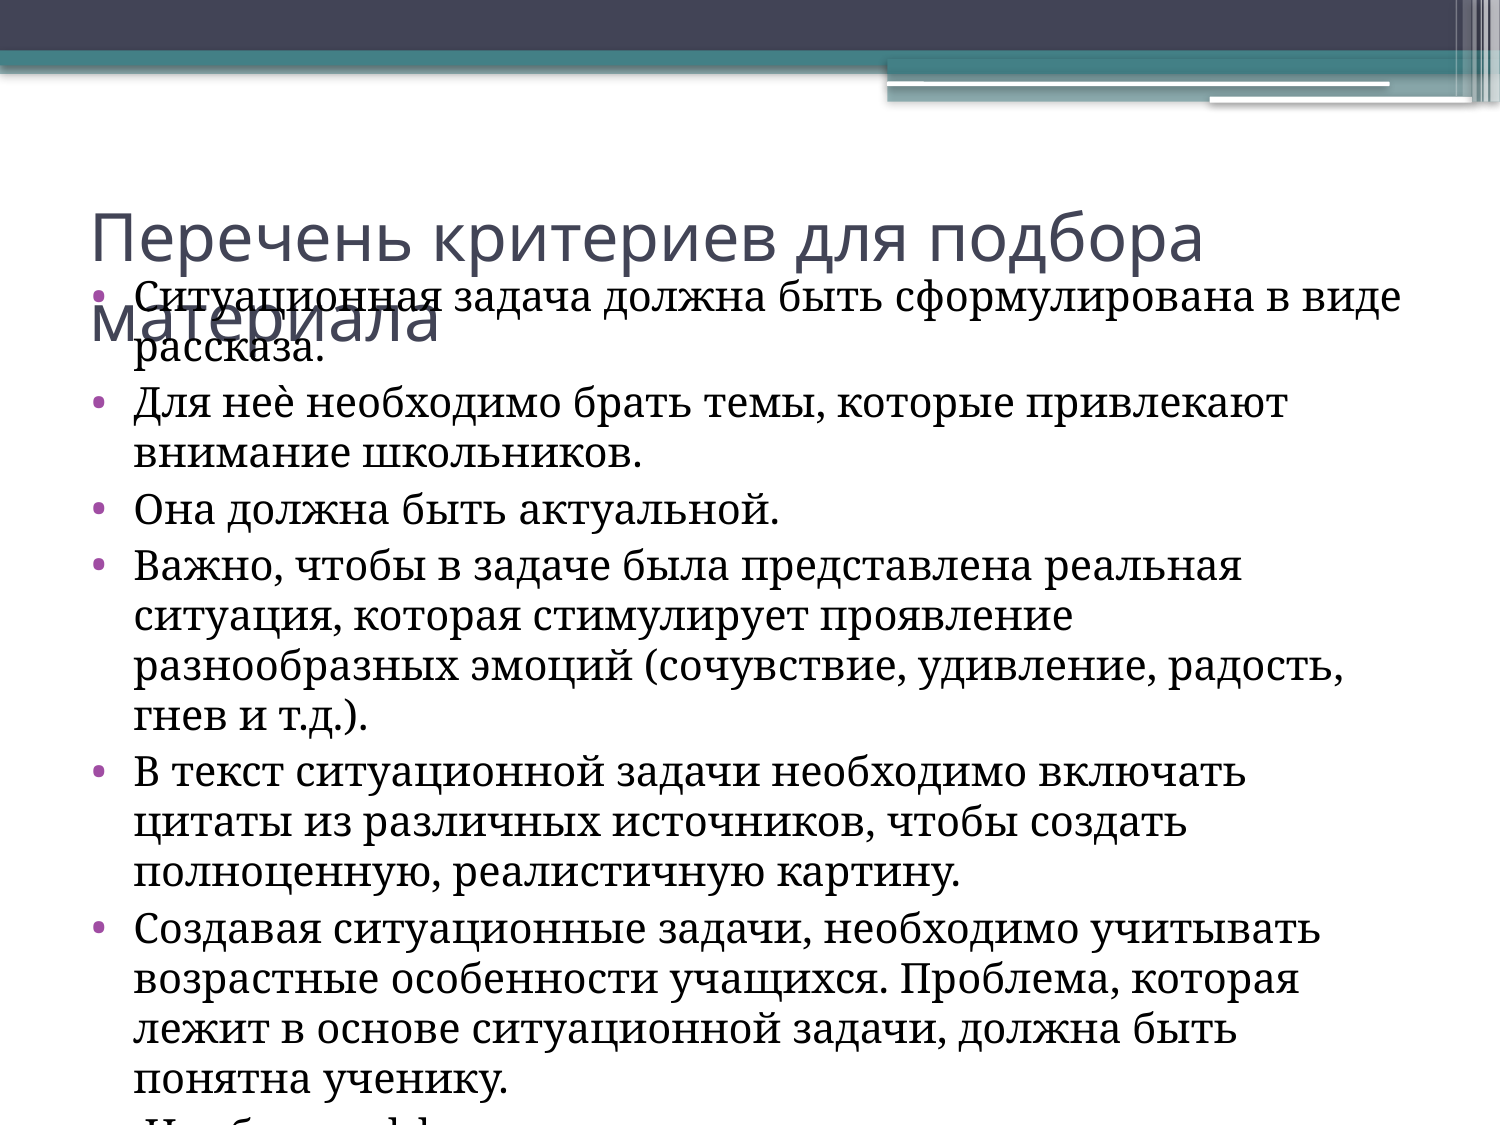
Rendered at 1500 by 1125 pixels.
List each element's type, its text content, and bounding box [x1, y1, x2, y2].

title Перечень критериев для подбора материала [75, 187, 1425, 262]
list Ситуационная задача должна быть сформулирована в виде рассказа. Для неѐ необходимо брать темы, которые привлекают внимание школьников. Она должна быть актуальной. Важно, чтобы в задаче была представлена реальная ситуация, которая стимулирует проявление разнообразных эмоций (сочувствие, удивление, радость, гнев и т.д.). В текст ситуационной задачи необходимо включать цитаты из различных источников, чтобы создать полноценную, реалистичную картину. Создавая ситуационные задачи, необходимо учитывать возрастные особенности учащихся. Проблема, которая лежит в основе ситуационной задачи, должна быть понятна ученику. Наиболее эффективно использовать систему взаимосвязанных ситуационных задач. [58, 262, 1425, 1079]
